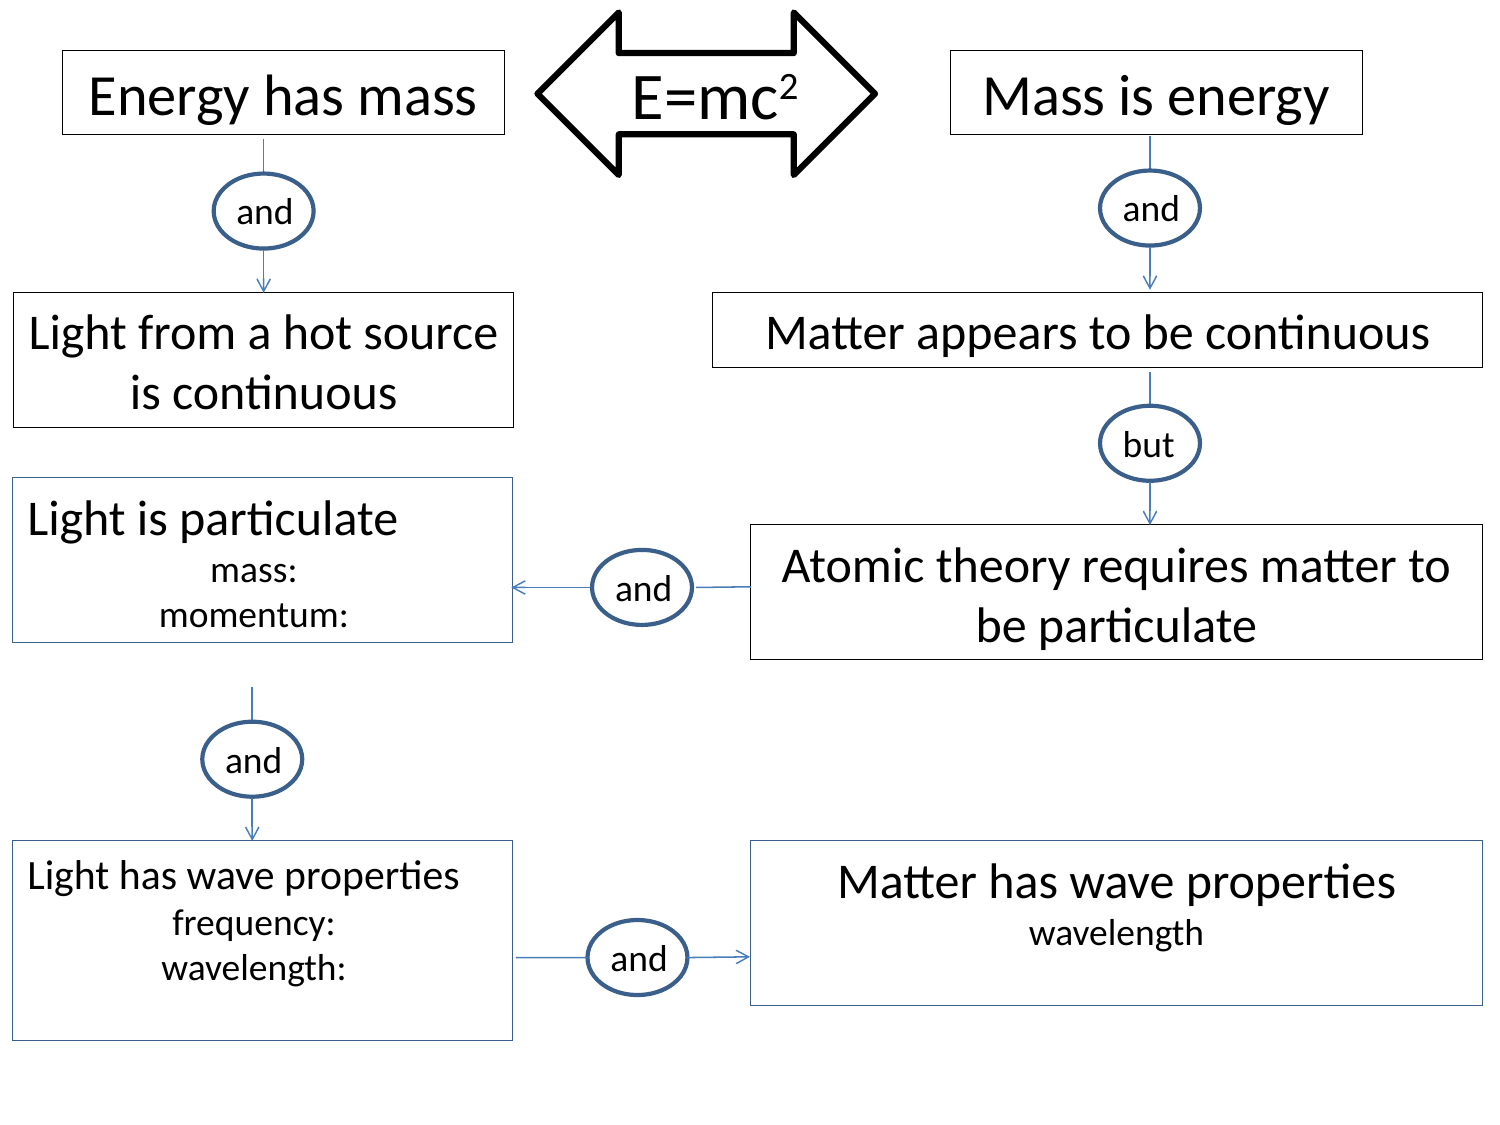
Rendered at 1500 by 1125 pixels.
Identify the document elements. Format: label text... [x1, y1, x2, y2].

text_box Matter appears to be continuous [712, 292, 1483, 368]
text_box Light from a hot source is continuous [13, 292, 514, 428]
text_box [213, 139, 335, 294]
text_box Atomic theory requires matter to be particulate [750, 524, 1483, 660]
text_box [1099, 371, 1221, 526]
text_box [1099, 136, 1221, 290]
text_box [587, 549, 701, 626]
text_box [845, 60, 878, 127]
text_box [791, 141, 831, 177]
text_box [535, 10, 621, 177]
text_box [791, 10, 830, 45]
text_box E=mc2 [617, 45, 845, 141]
text_box Energy has mass [62, 50, 505, 135]
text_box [201, 687, 323, 842]
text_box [515, 840, 1484, 1057]
text_box Mass is energy [950, 50, 1363, 135]
